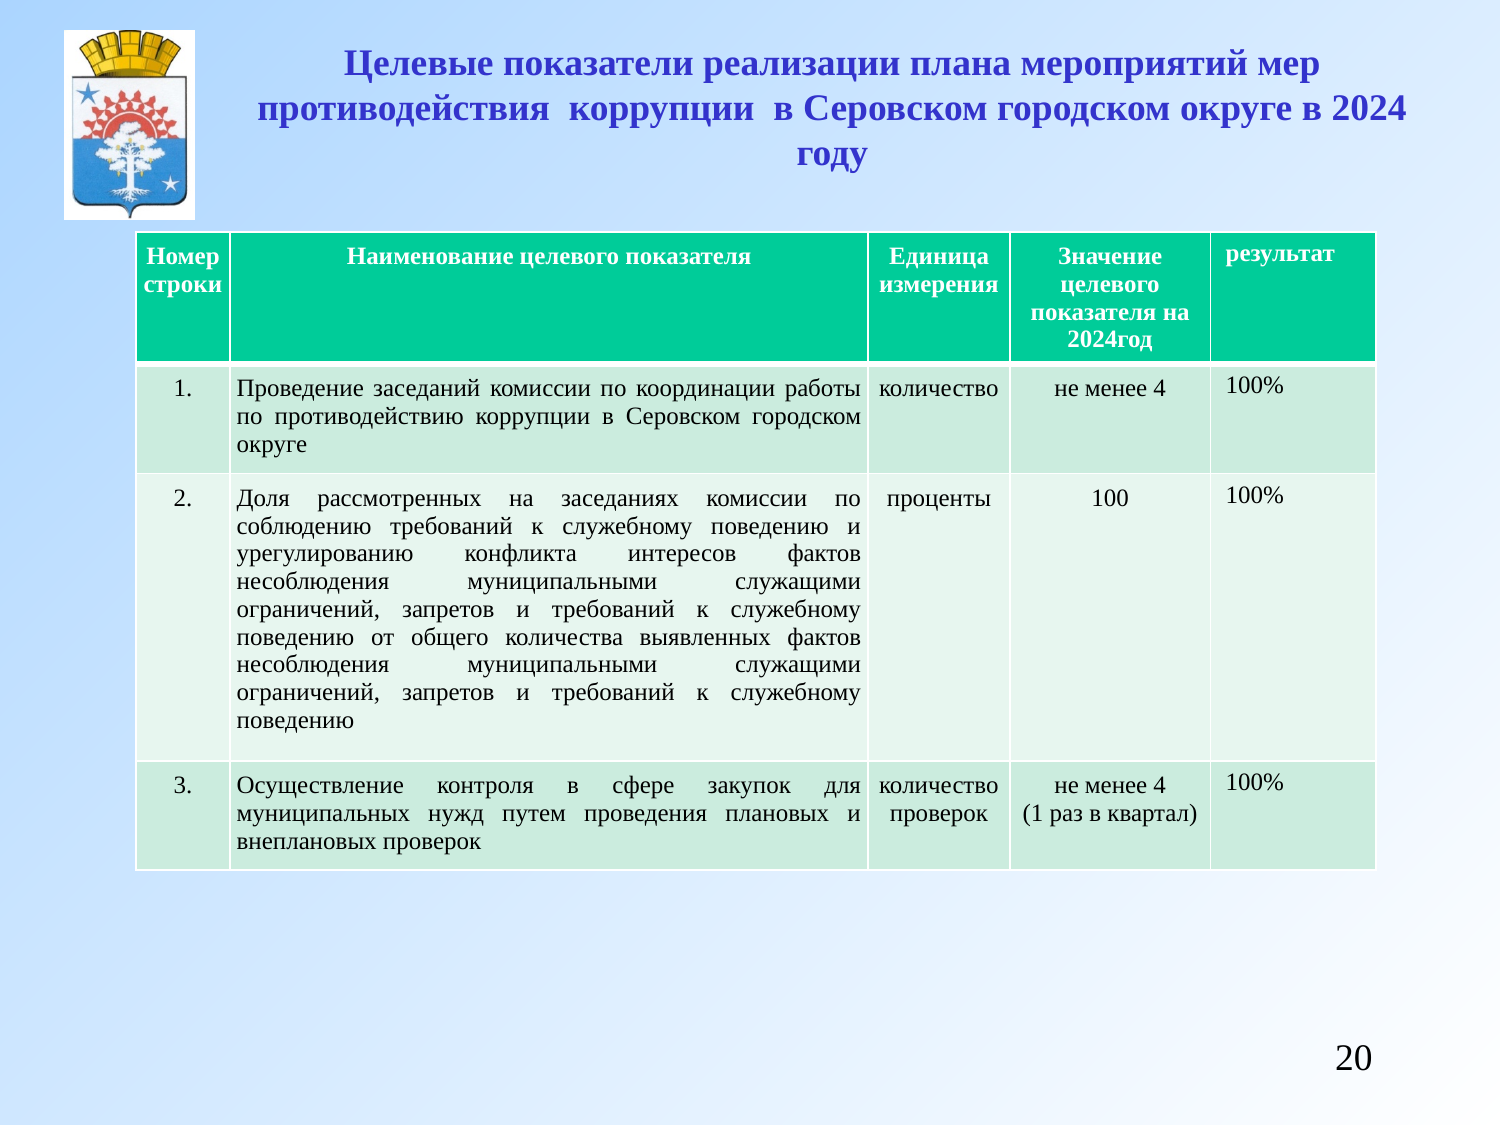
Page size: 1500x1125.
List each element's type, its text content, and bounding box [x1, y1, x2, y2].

table_cell 1. [137, 367, 229, 473]
table_cell количество проверок [869, 762, 1009, 869]
table_cell Осуществление контроля в сфере закупок для муниципальных нужд путем проведения плановых и внеплановых проверок [231, 762, 867, 869]
table_cell 100% [1211, 474, 1375, 760]
table_cell Проведение заседаний комиссии по координации работы по противодействию коррупции в Серовском городском округе [231, 367, 867, 473]
table_cell 100% [1211, 762, 1375, 869]
table_cell 3. [137, 762, 229, 869]
table_cell 2. [137, 474, 229, 760]
table_header Номер строки [137, 233, 229, 361]
text_box Целевые показатели реализации плана мероприятий мер противодействия коррупции в Серовском городском округе в 2024 году [242, 30, 1423, 185]
table_cell 100% [1211, 367, 1375, 473]
table_header Значение целевого показателя на 2024год [1011, 233, 1210, 361]
table_cell Доля рассмотренных на заседаниях комиссии по соблюдению требований к служебному поведению и урегулированию конфликта интересов фактов несоблюдения муниципальными служащими ограничений, запретов и требований к служебному поведению от общего количества выявленных фактов несоблюдения муниципальными служащими ограничений, запретов и требований к служебному поведению [231, 474, 867, 760]
slide_number 20 [1074, 1025, 1388, 1100]
table_cell 100 [1011, 474, 1210, 760]
table_cell проценты [869, 474, 1009, 760]
table_header Единица измерения [869, 233, 1009, 361]
table_header результат [1211, 233, 1375, 361]
table_cell не менее 4 [1011, 367, 1210, 473]
picture [64, 30, 195, 221]
table_cell количество [869, 367, 1009, 473]
table_header Наименование целевого показателя [231, 233, 867, 361]
table_cell не менее 4 (1 раз в квартал) [1011, 762, 1210, 869]
